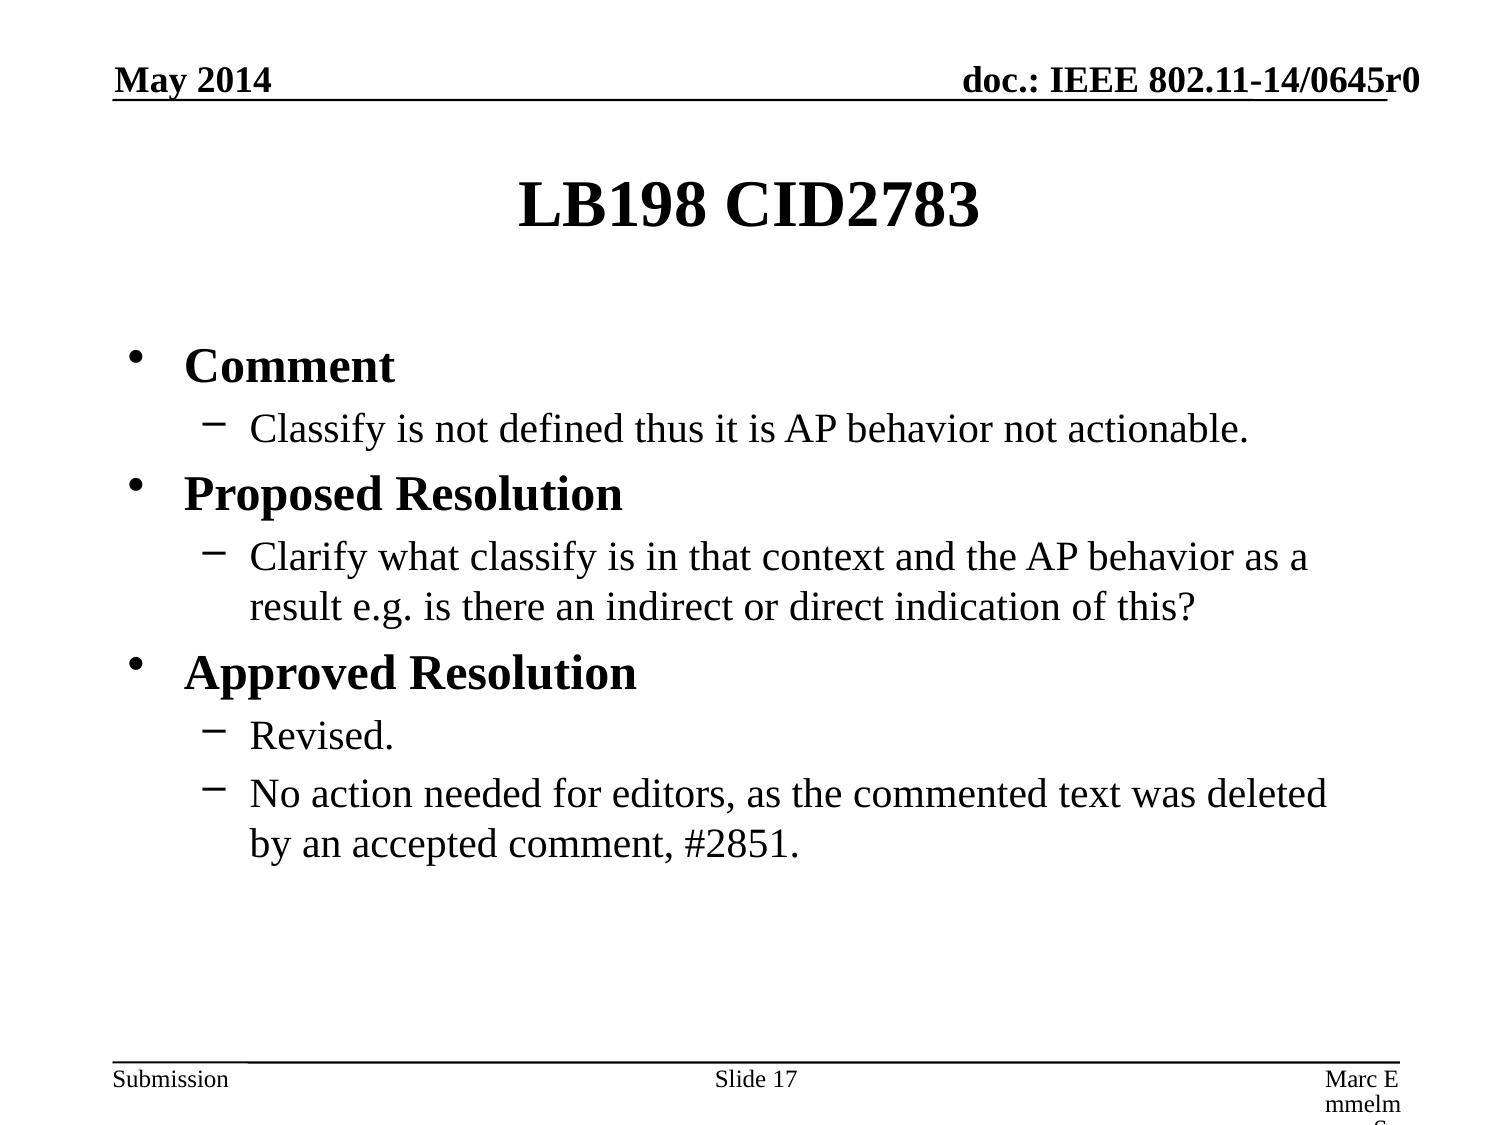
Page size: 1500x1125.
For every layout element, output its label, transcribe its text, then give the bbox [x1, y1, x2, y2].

footer Marc Emmelmann, Self [1324, 1061, 1402, 1093]
title LB198 CID2783 [112, 112, 1388, 288]
list Comment Classify is not defined thus it is AP behavior not actionable. Proposed Resolution Clarify what classify is in that context and the AP behavior as a result e.g. is there an indirect or direct indication of this? Approved Resolution Revised. No action needed for editors, as the commented text was deleted by an accepted comment, #2851. [112, 324, 1388, 1001]
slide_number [114, 54, 290, 101]
slide_number Slide 17 [712, 1061, 800, 1093]
